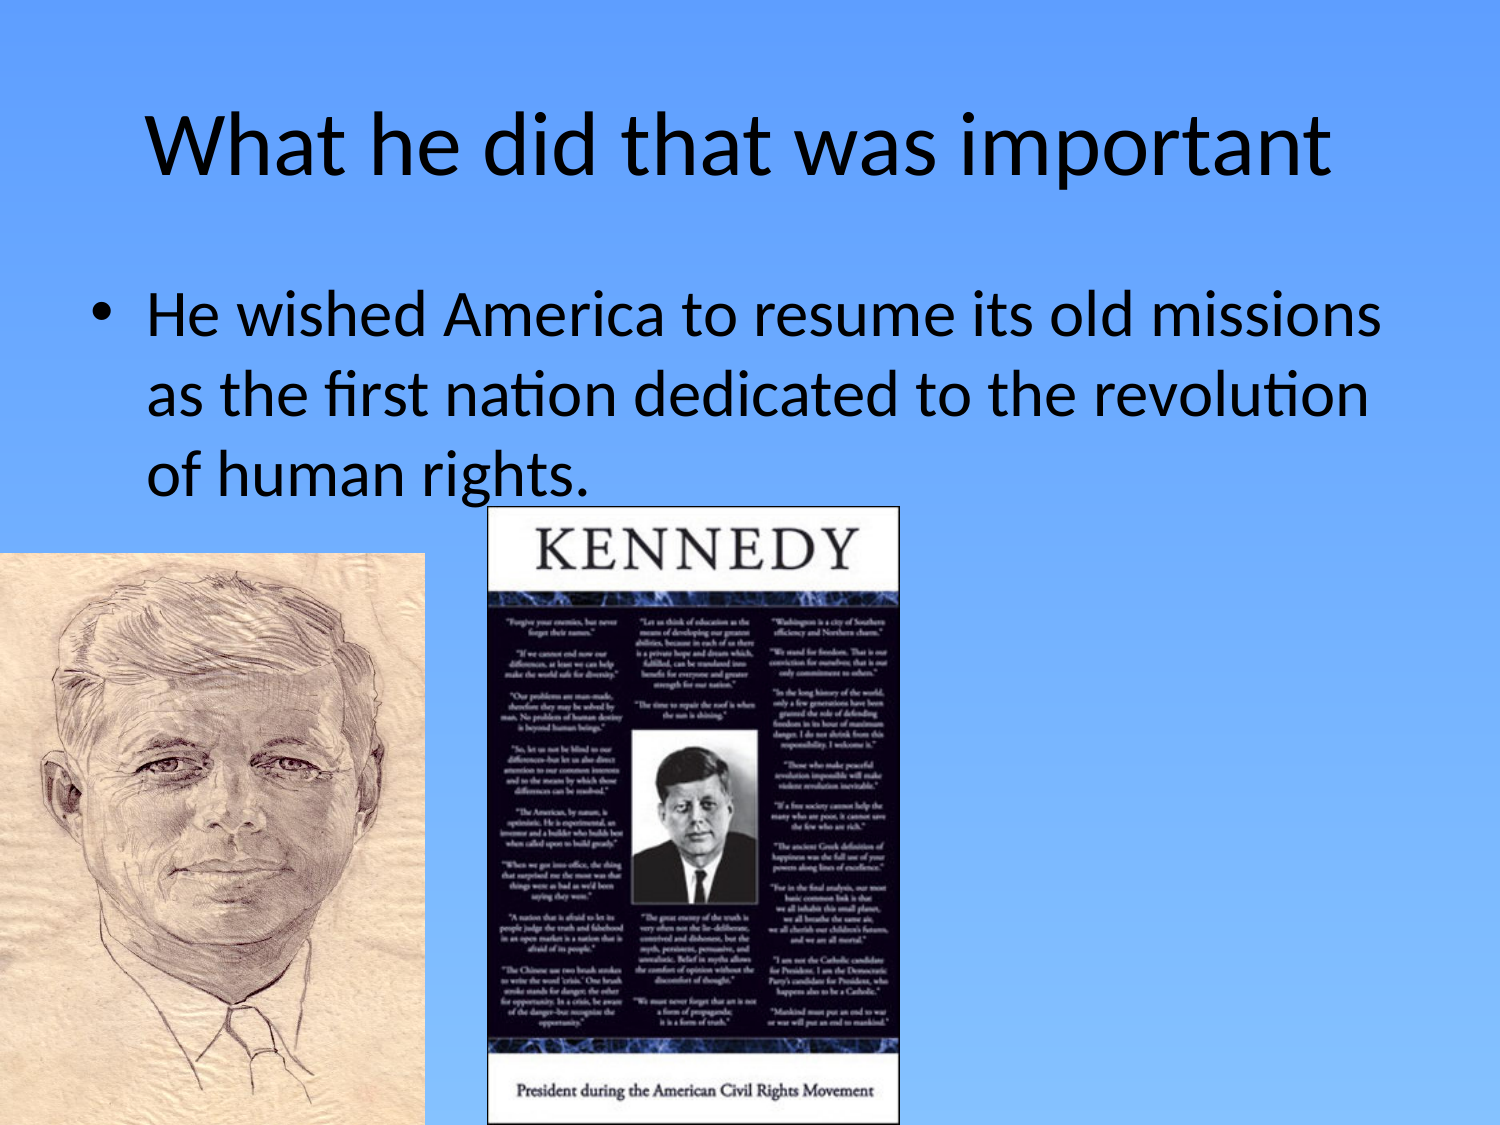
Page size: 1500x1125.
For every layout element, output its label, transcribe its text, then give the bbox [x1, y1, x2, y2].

title What he did that was important [75, 45, 1425, 233]
picture [487, 505, 901, 1125]
picture [0, 553, 426, 1125]
list He wished America to resume its old missions as the first nation dedicated to the revolution of human rights. [75, 262, 1425, 1005]
